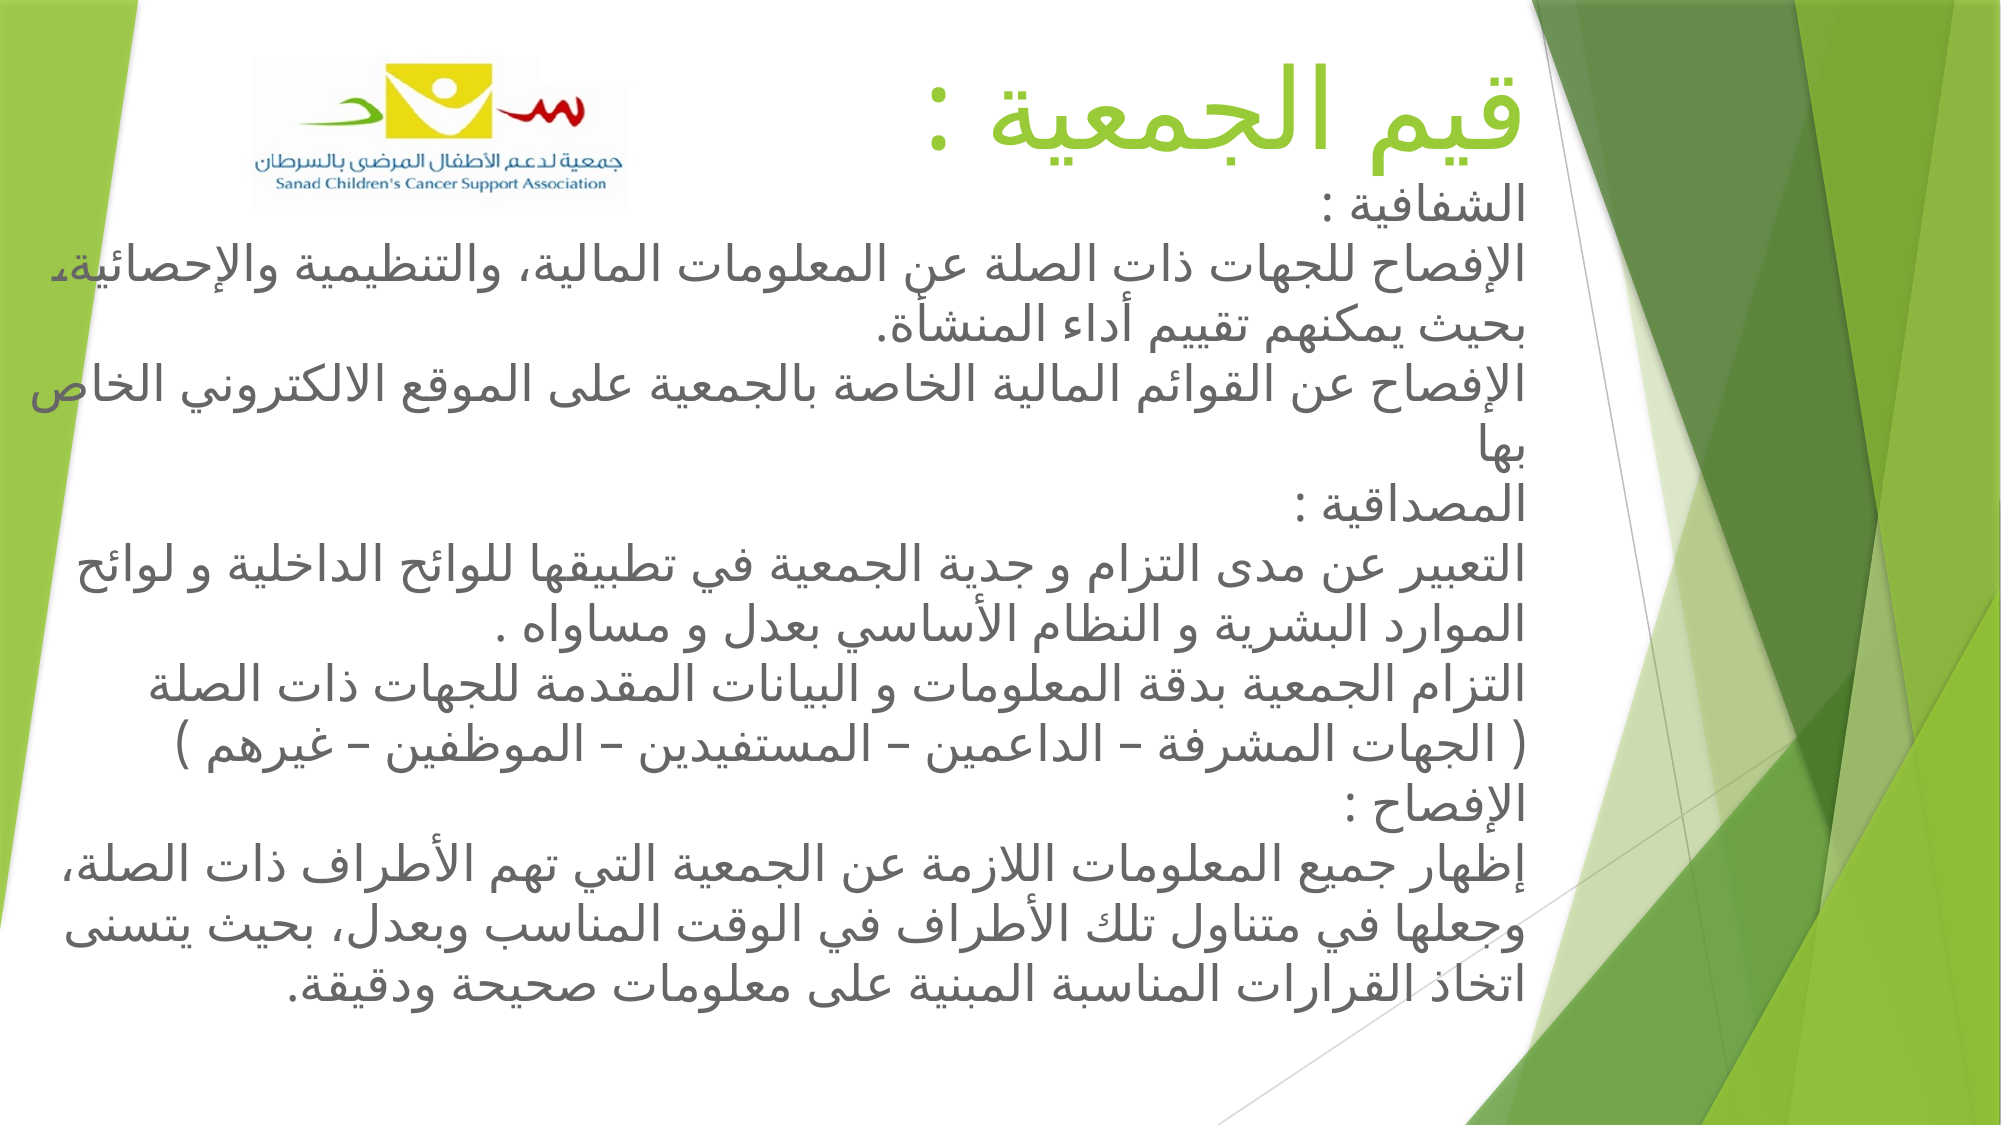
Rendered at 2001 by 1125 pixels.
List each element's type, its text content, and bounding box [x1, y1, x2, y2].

picture [225, 33, 697, 224]
title قيم الجمعية : الشفافية : الإفصاح للجهات ذات الصلة عن المعلومات المالية، والتنظيمية والإحصائية، بحيث يمكنهم تقييم أداء المنشأة. الإفصاح عن القوائم المالية الخاصة بالجمعية على الموقع الالكتروني الخاص بها المصداقية : التعبير عن مدى التزام و جدية الجمعية في تطبيقها للوائح الداخلية و لوائح الموارد البشرية و النظام الأساسي بعدل و مساواه . التزام الجمعية بدقة المعلومات و البيانات المقدمة للجهات ذات الصلة ( الجهات المشرفة – الداعمين – المستفيدين – الموظفين – غيرهم ) الإفصاح : إظهار جميع المعلومات اللازمة عن الجمعية التي تهم الأطراف ذات الصلة، وجعلها في متناول تلك الأطراف في الوقت المناسب وبعدل، بحيث يتسنى اتخاذ القرارات المناسبة المبنية على معلومات صحيحة ودقيقة. [0, 29, 1544, 1094]
